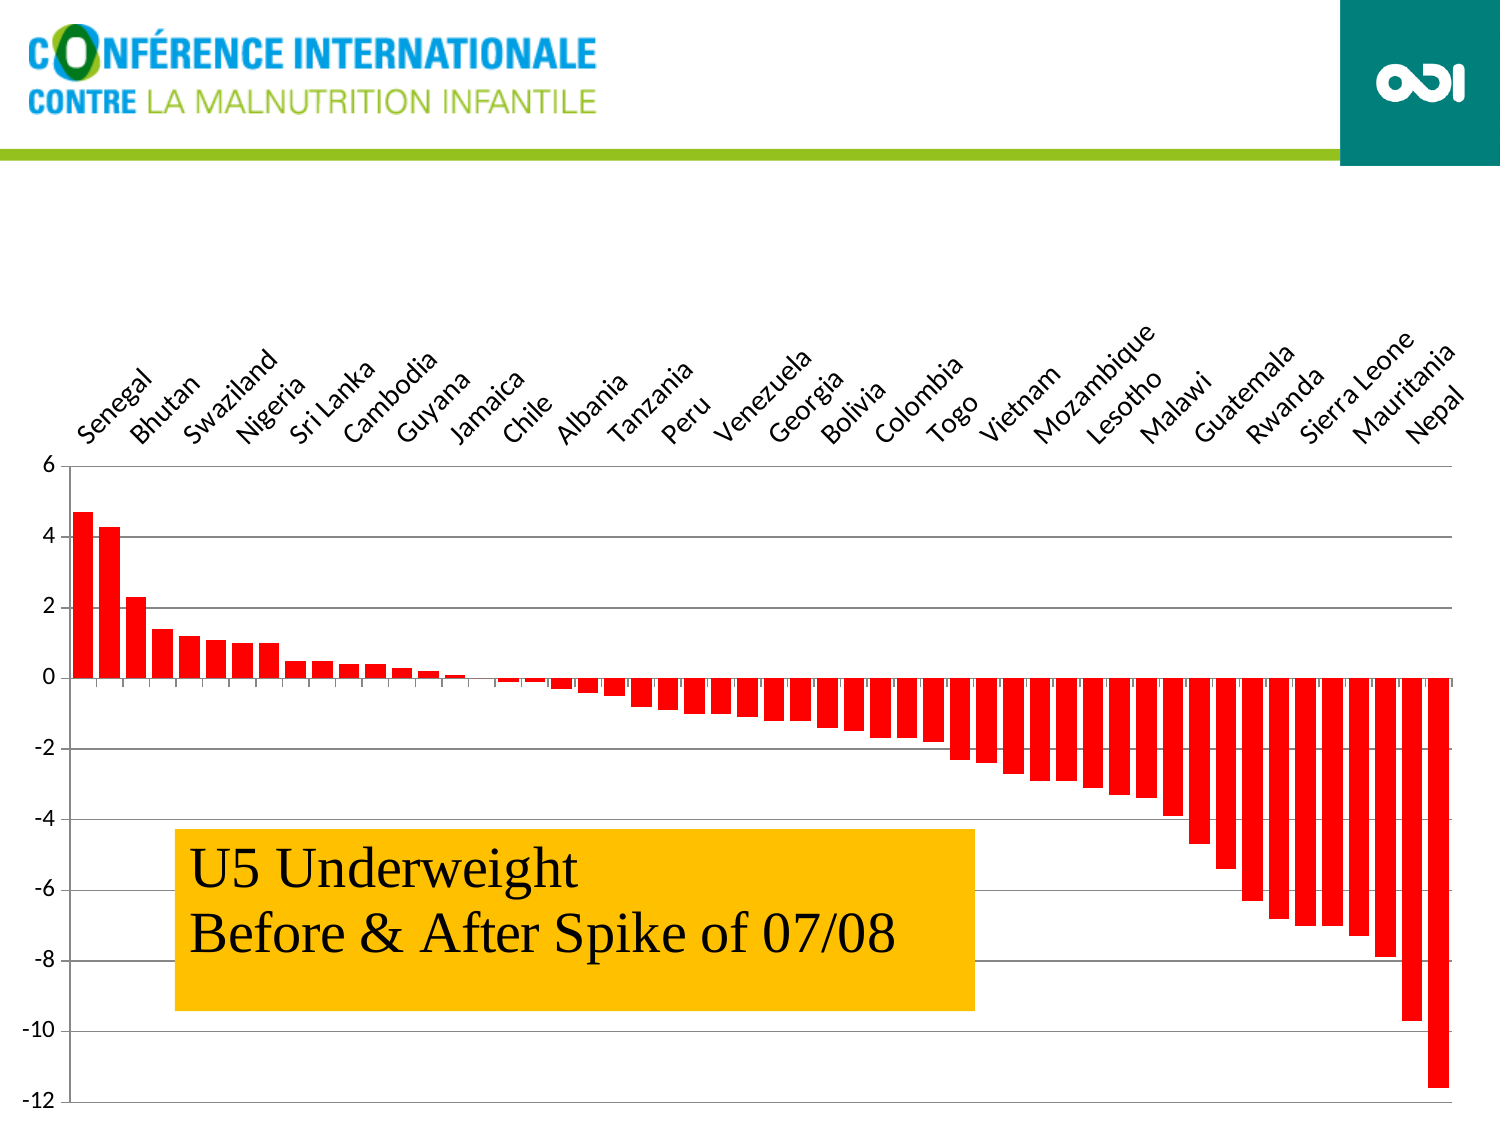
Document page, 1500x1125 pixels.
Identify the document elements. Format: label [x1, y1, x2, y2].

picture [29, 24, 597, 115]
picture [1340, 0, 1500, 166]
chart [0, 160, 1476, 1125]
